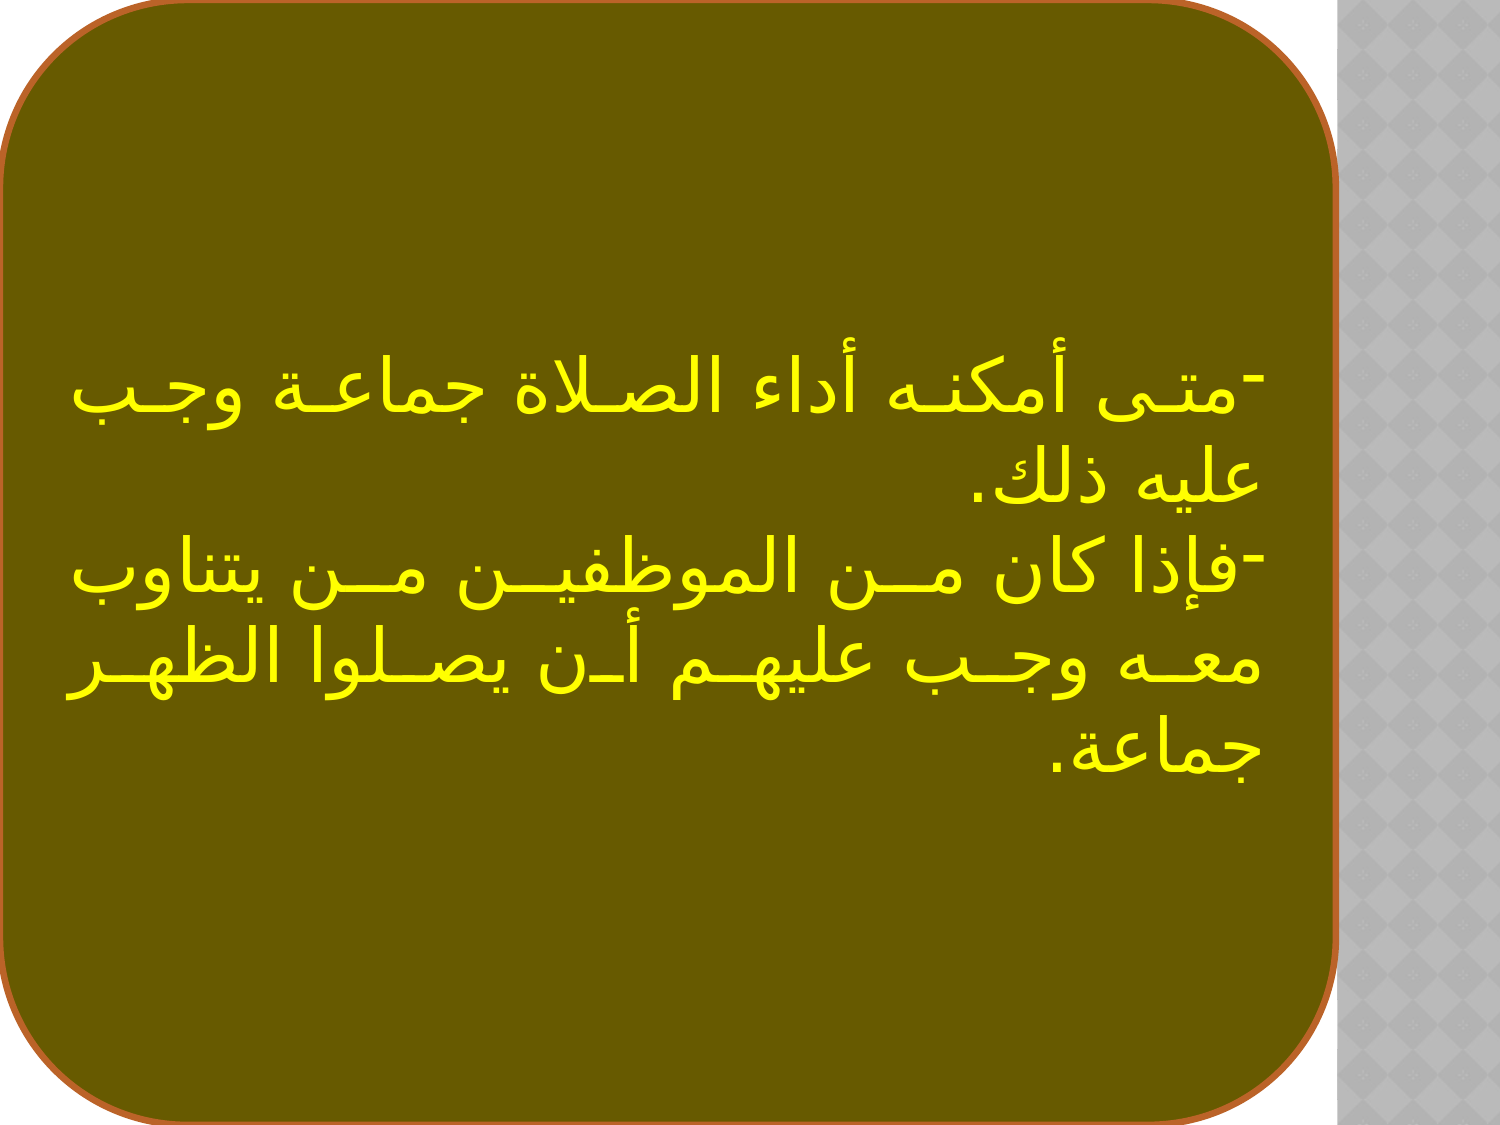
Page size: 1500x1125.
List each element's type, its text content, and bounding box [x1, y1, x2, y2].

text_box متى أمكنه أداء الصلاة جماعة وجب عليه ذلك. فإذا كان من الموظفين من يتناوب معه وجب عليهم أن يصلوا الظهر جماعة. [0, 0, 1340, 1125]
